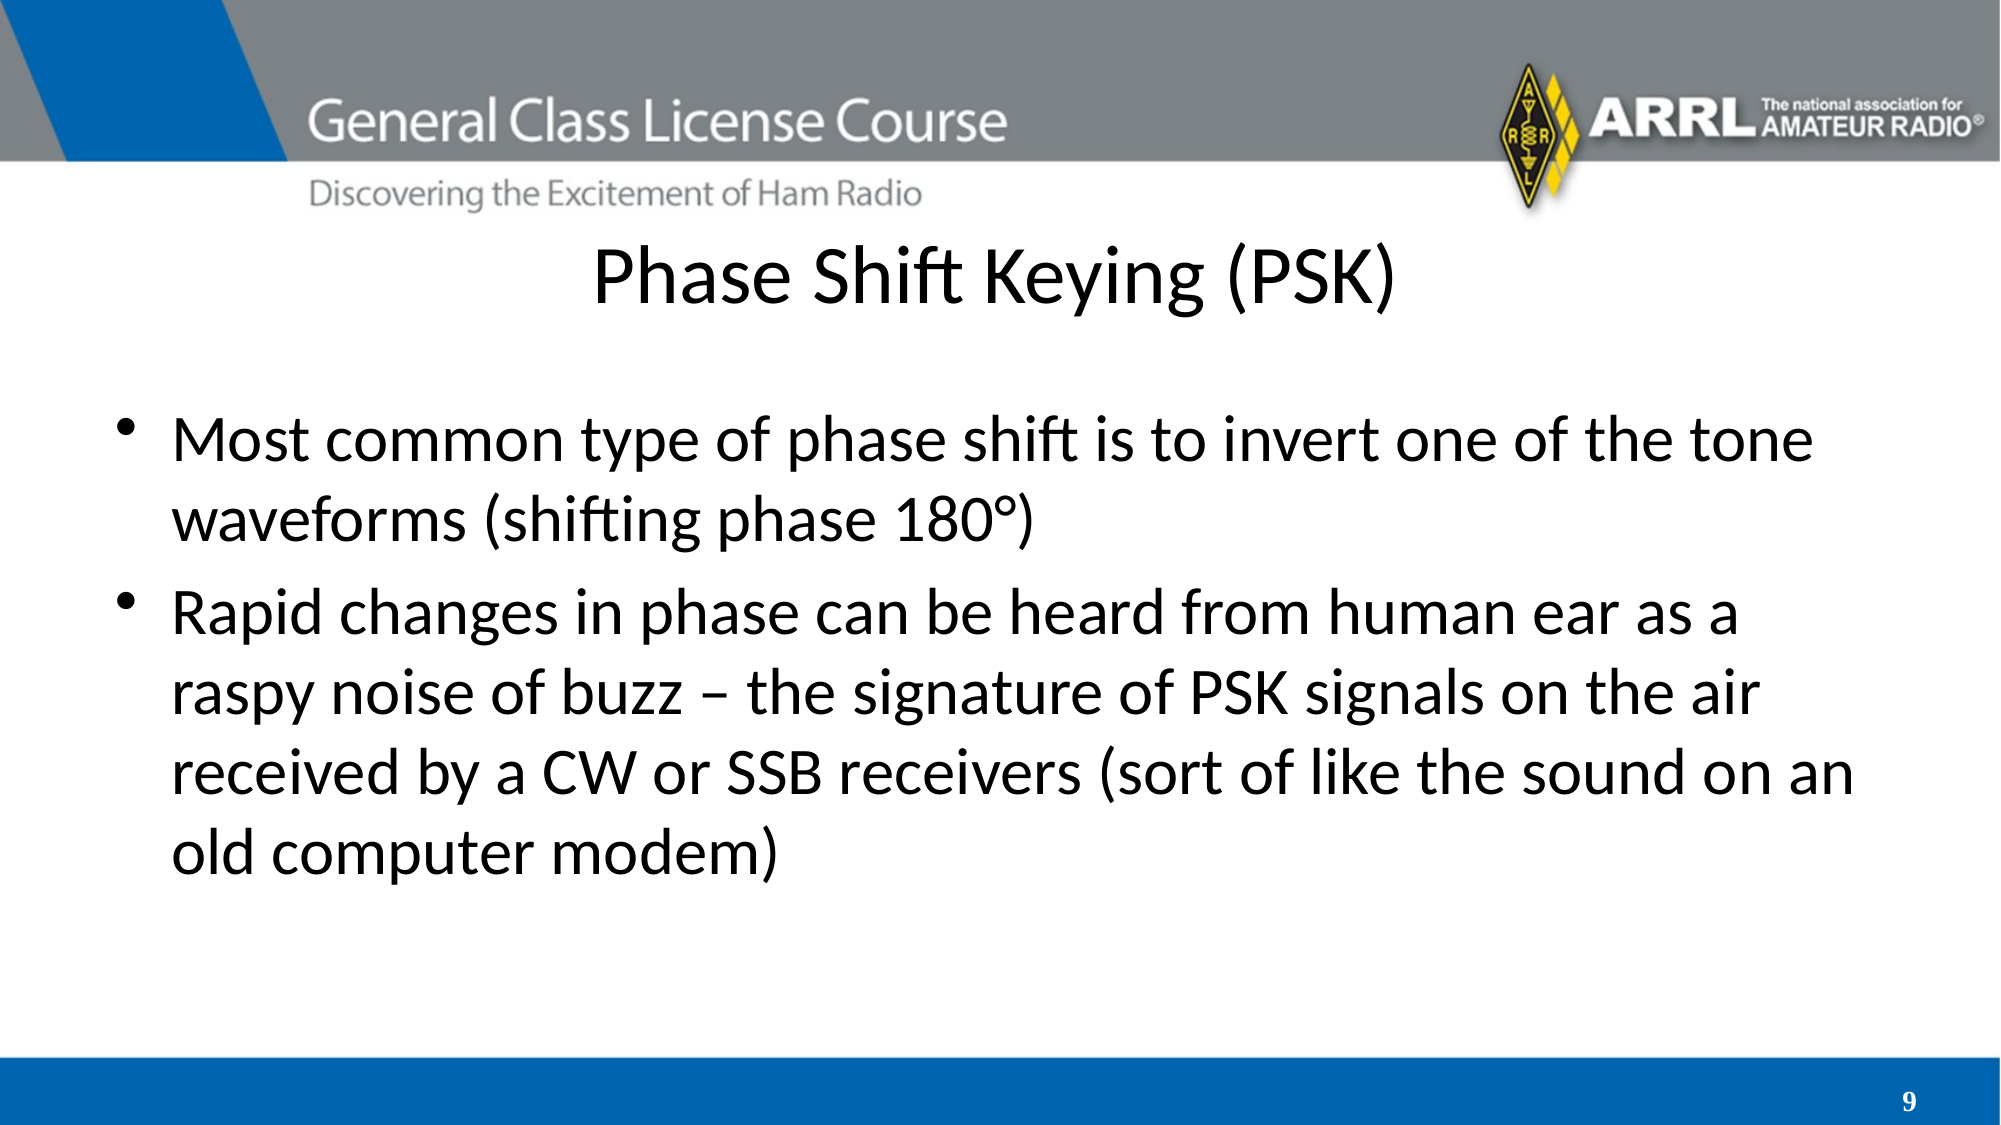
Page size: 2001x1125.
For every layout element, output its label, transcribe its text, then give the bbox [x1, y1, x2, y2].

title Phase Shift Keying (PSK) [96, 212, 1897, 356]
list Most common type of phase shift is to invert one of the tone waveforms (shifting phase 180°) Rapid changes in phase can be heard from human ear as a raspy noise of buzz – the signature of PSK signals on the air received by a CW or SSB receivers (sort of like the sound on an old computer modem) [99, 387, 1900, 1075]
picture [0, 0, 2001, 1125]
